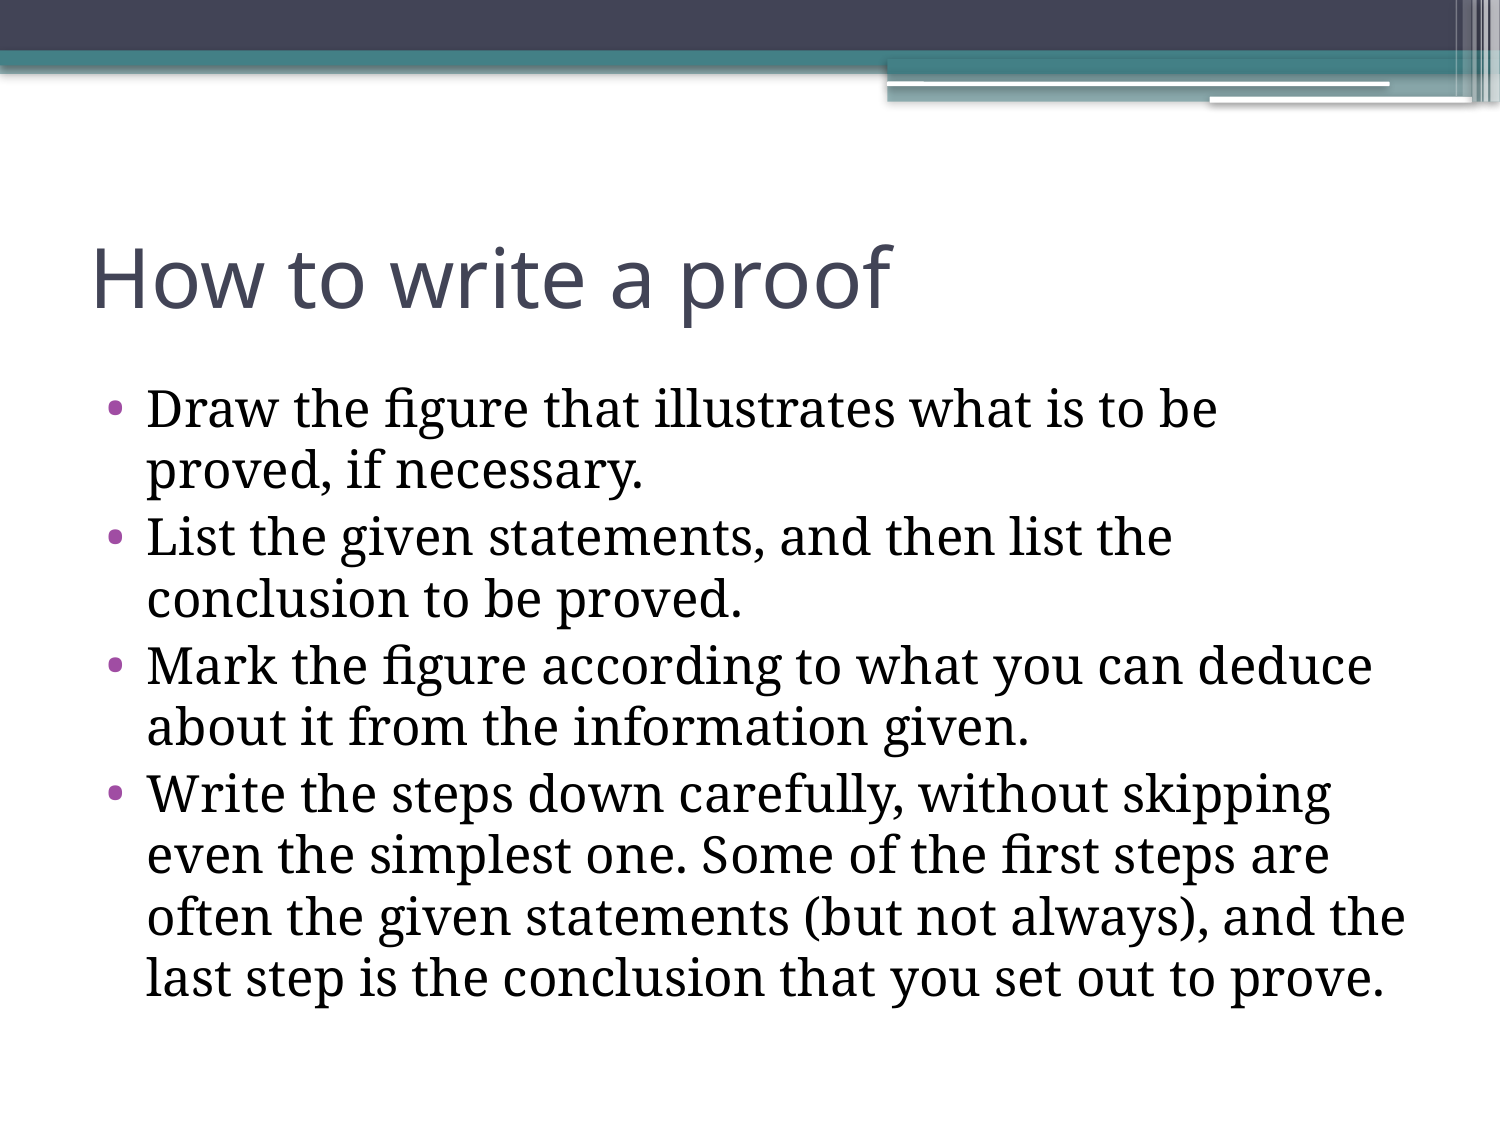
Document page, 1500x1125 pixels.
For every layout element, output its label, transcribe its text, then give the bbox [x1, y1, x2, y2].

list Draw the figure that illustrates what is to be proved, if necessary. List the given statements, and then list the conclusion to be proved. Mark the figure according to what you can deduce about it from the information given. Write the steps down carefully, without skipping even the simplest one. Some of the first steps are often the given statements (but not always), and the last step is the conclusion that you set out to prove. [75, 368, 1425, 1079]
title How to write a proof [75, 187, 1425, 363]
